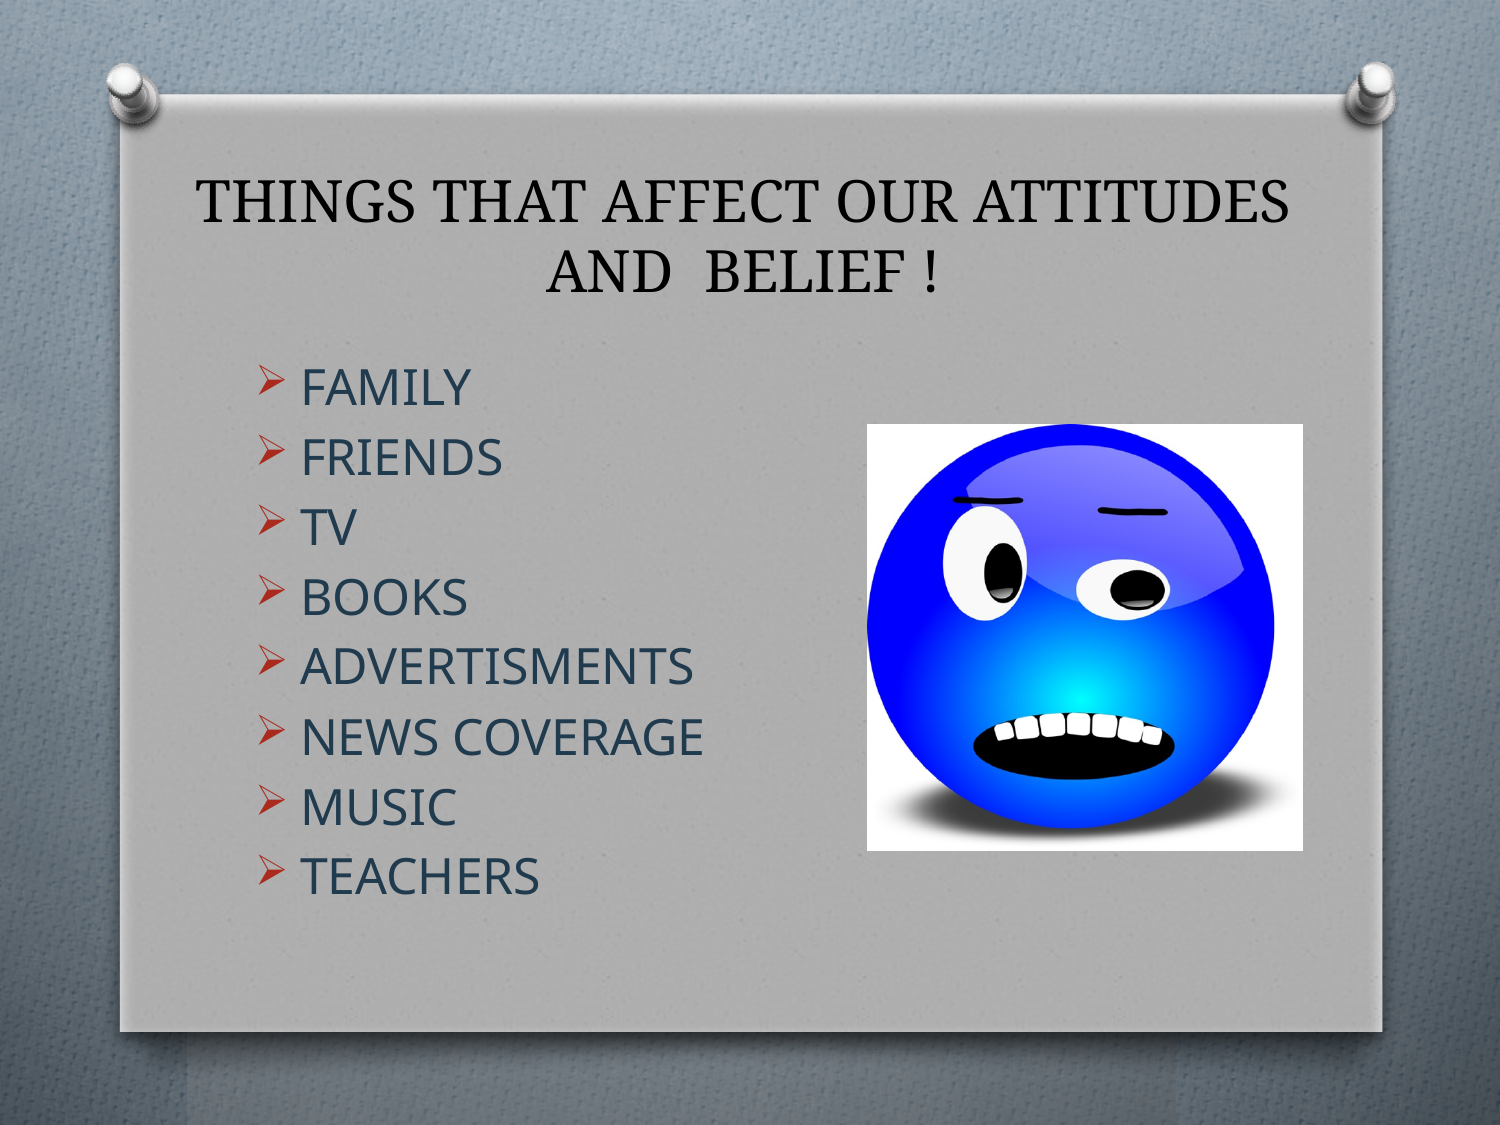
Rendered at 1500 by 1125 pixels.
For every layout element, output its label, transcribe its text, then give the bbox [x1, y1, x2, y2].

picture [75, 29, 198, 138]
picture [1317, 35, 1439, 152]
picture [867, 424, 1303, 852]
list FAMILY FRIENDS TV BOOKS ADVERTISMENTS NEWS COVERAGE MUSIC TEACHERS [240, 347, 1257, 939]
title THINGS THAT AFFECT OUR ATTITUDES AND BELIEF ! [125, 137, 1363, 332]
